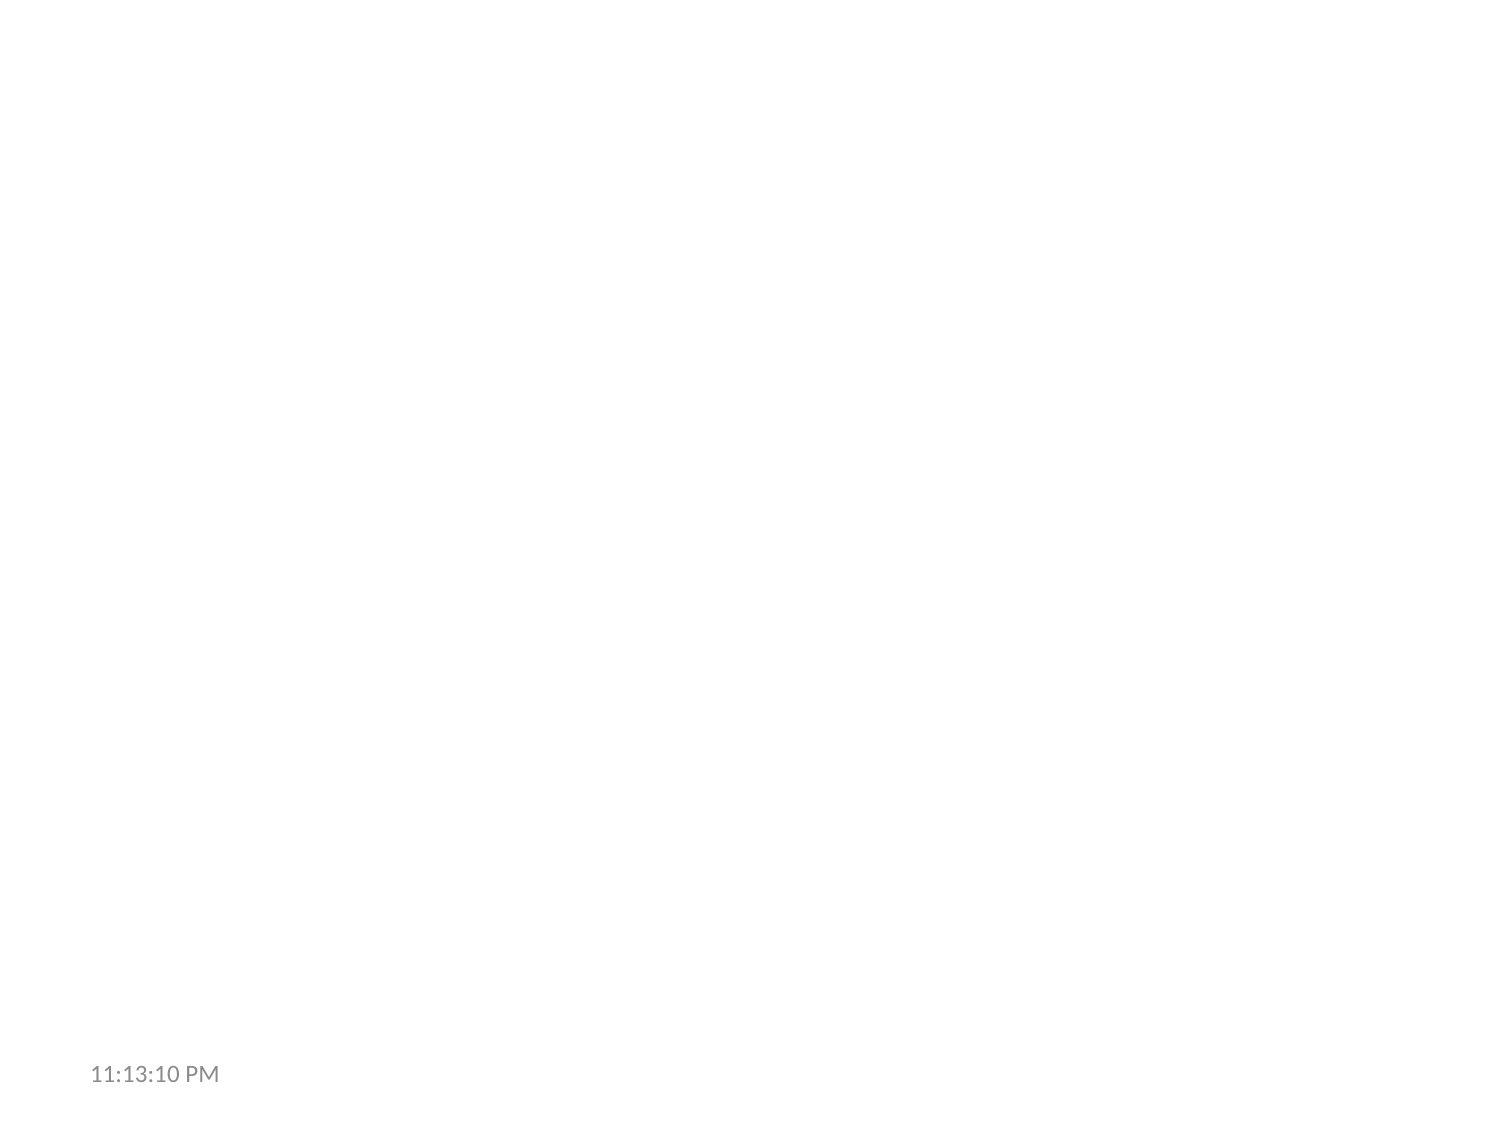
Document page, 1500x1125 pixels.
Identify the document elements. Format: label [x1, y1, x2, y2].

slide_number [75, 1042, 425, 1103]
